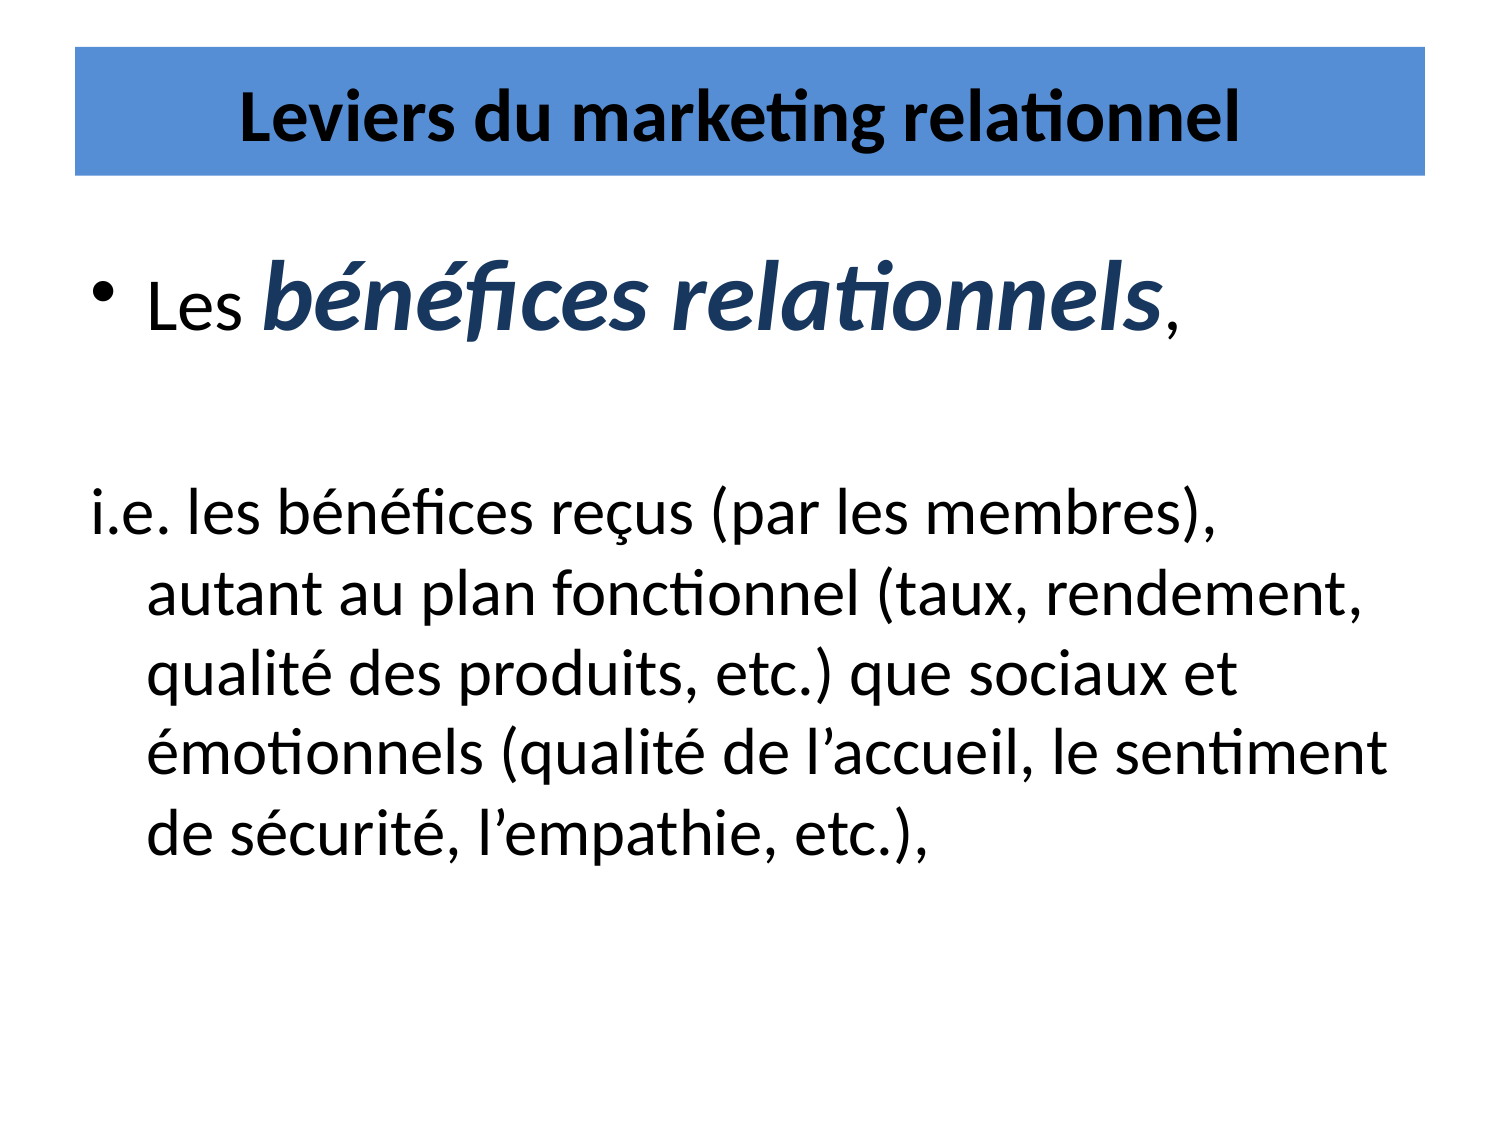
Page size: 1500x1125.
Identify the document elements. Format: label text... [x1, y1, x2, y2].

title Leviers du marketing relationnel [75, 46, 1425, 176]
list Les bénéfices relationnels, i.e. les bénéfices reçus (par les membres), autant au plan fonctionnel (taux, rendement, qualité des produits, etc.) que sociaux et émotionnels (qualité de l’accueil, le sentiment de sécurité, l’empathie, etc.), [75, 222, 1425, 950]
